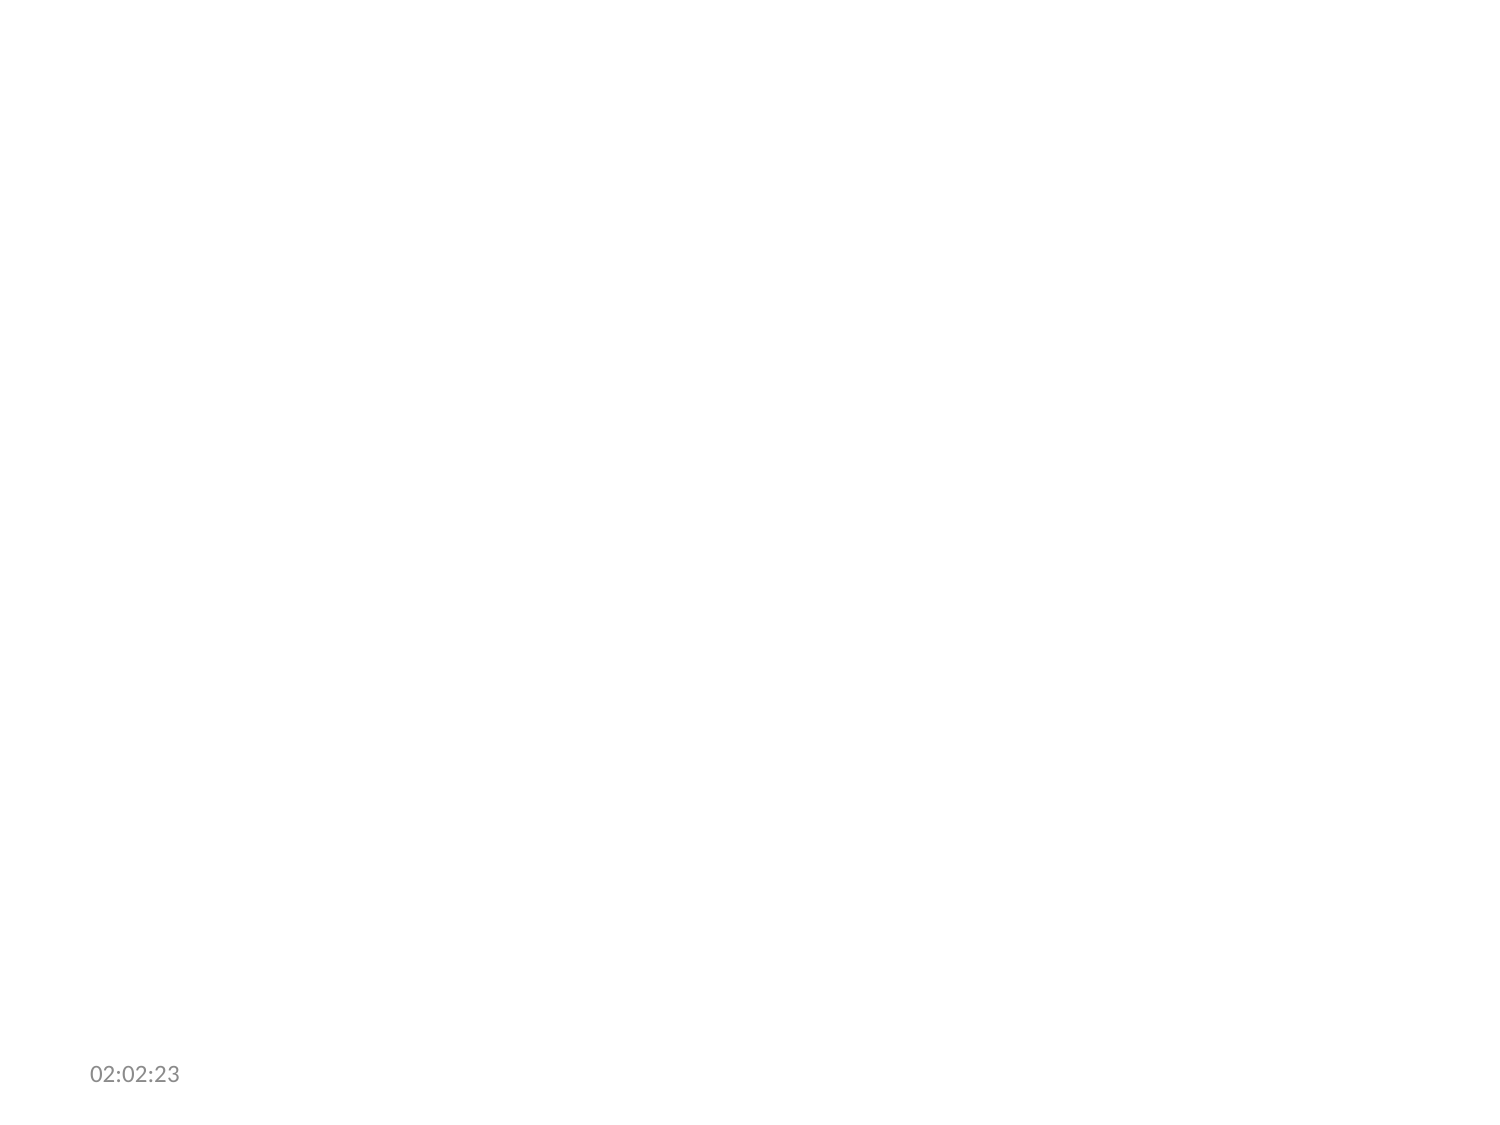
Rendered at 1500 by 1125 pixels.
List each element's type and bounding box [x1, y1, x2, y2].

slide_number [75, 1042, 425, 1103]
